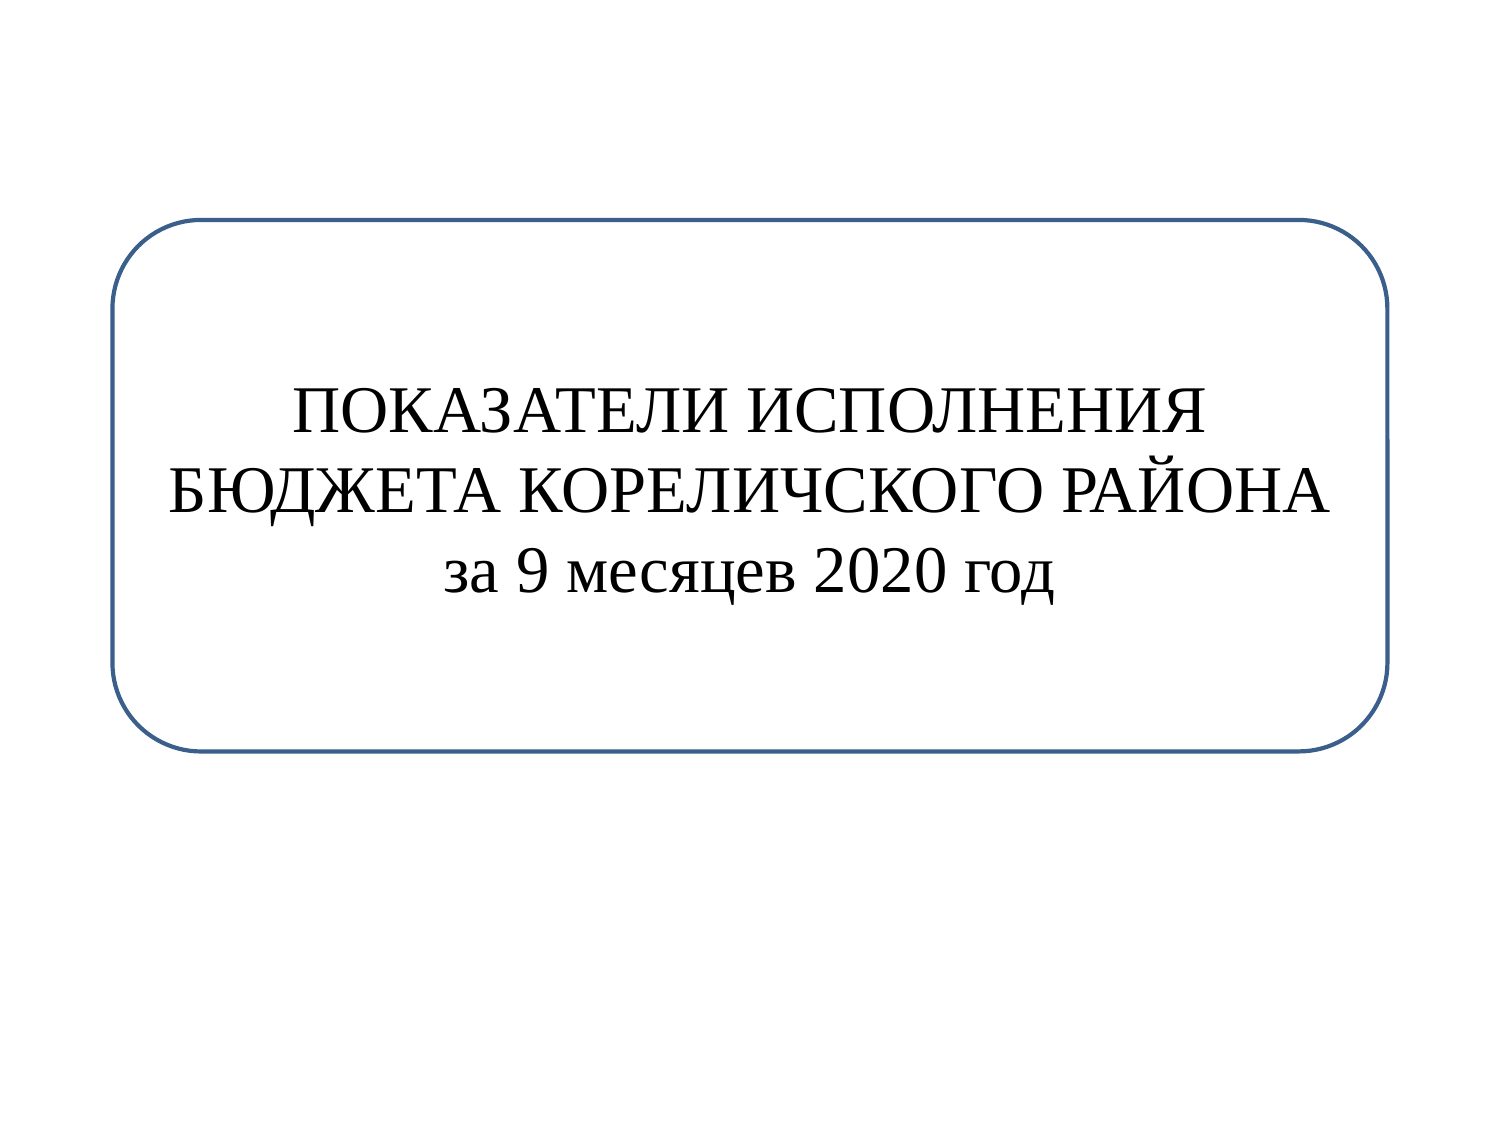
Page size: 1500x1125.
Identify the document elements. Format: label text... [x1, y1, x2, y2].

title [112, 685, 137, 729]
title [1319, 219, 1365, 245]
title ПОКАЗАТЕЛИ ИСПОЛНЕНИЯ БЮДЖЕТА КОРЕЛИЧСКОГО РАЙОНА ЗА 2019 год [112, 219, 181, 286]
text_box ПОКАЗАТЕЛИ ИСПОЛНЕНИЯ БЮДЖЕТА КОРЕЛИЧСКОГО РАЙОНА за 9 месяцев 2020 год [110, 217, 1390, 754]
